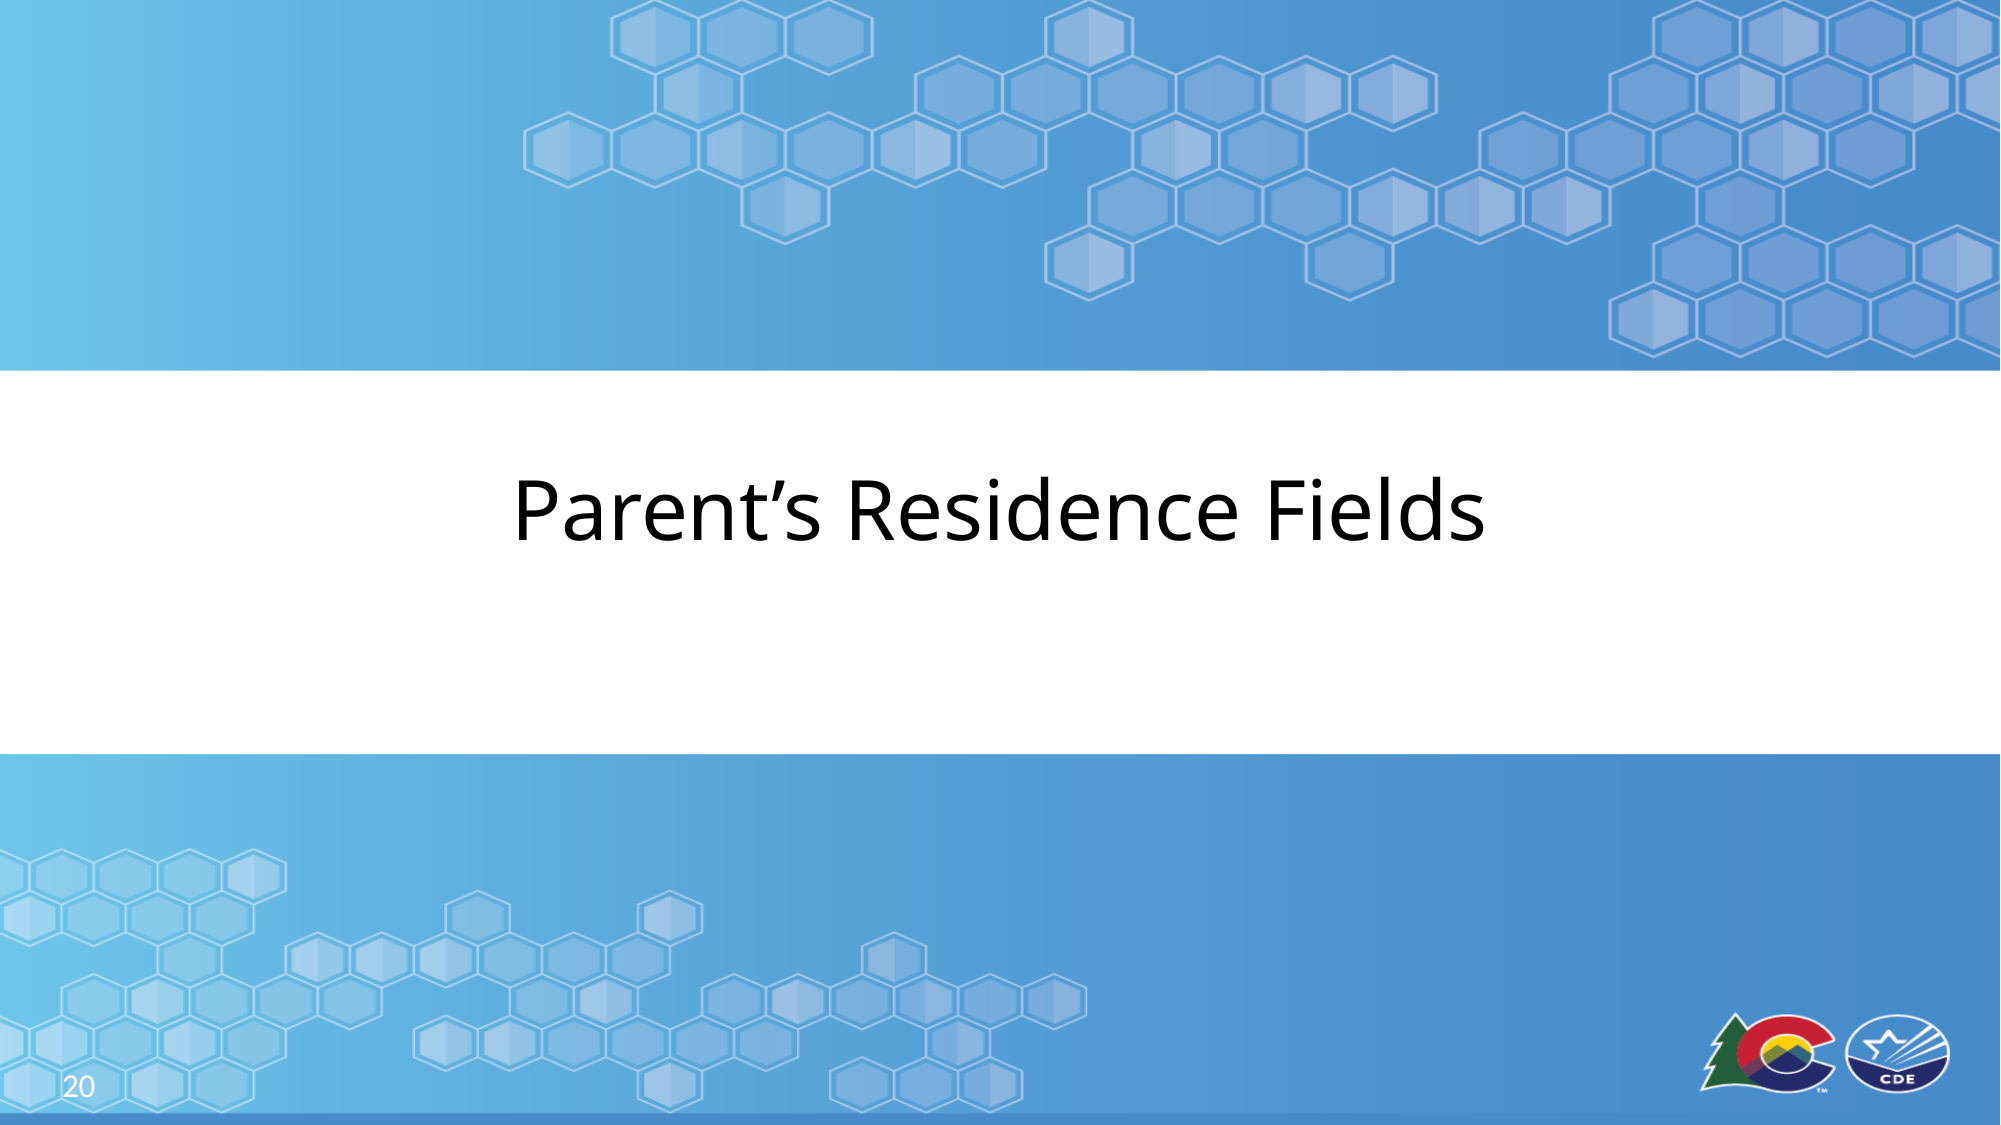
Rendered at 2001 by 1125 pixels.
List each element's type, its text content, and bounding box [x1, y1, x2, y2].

slide_number 20 [47, 1054, 498, 1115]
picture [0, 0, 2000, 370]
title Parent’s Residence Fields [0, 370, 2000, 755]
picture [0, 755, 2000, 1125]
